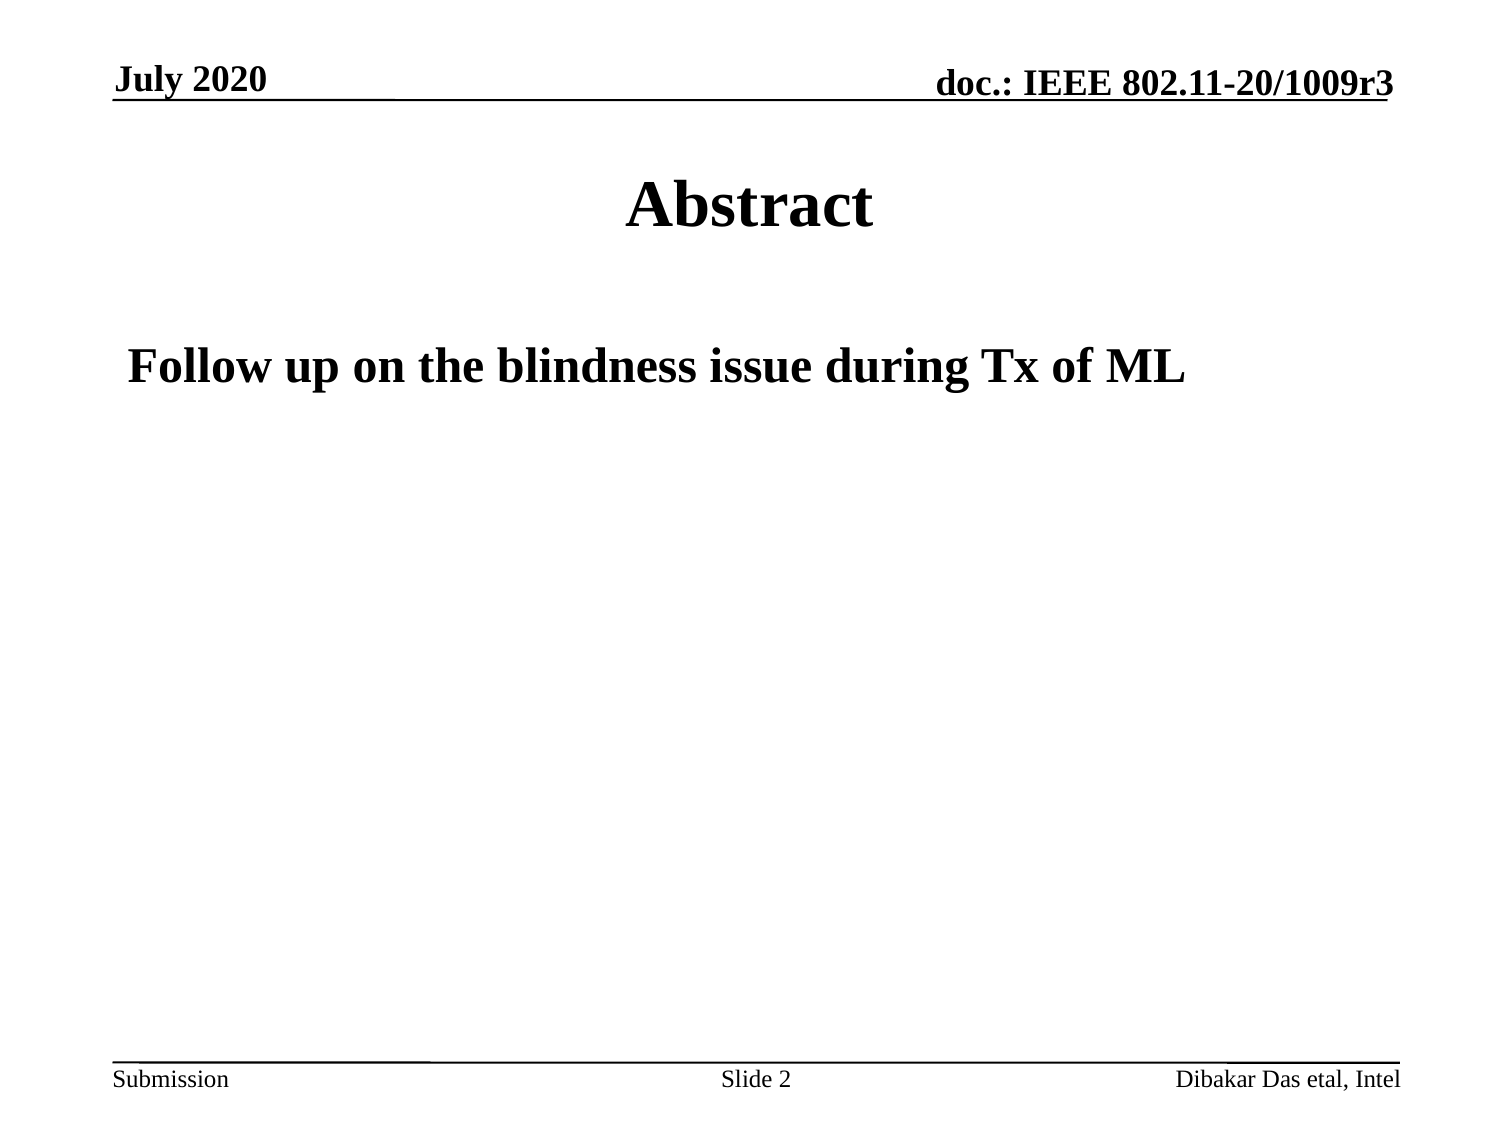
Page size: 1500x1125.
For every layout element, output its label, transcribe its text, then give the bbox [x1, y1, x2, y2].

slide_number Slide 2 [712, 1061, 800, 1123]
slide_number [114, 54, 540, 100]
title Abstract [112, 112, 1388, 288]
list Follow up on the blindness issue during Tx of ML [112, 324, 1388, 1001]
footer Dibakar Das etal, Intel [902, 1061, 1402, 1093]
